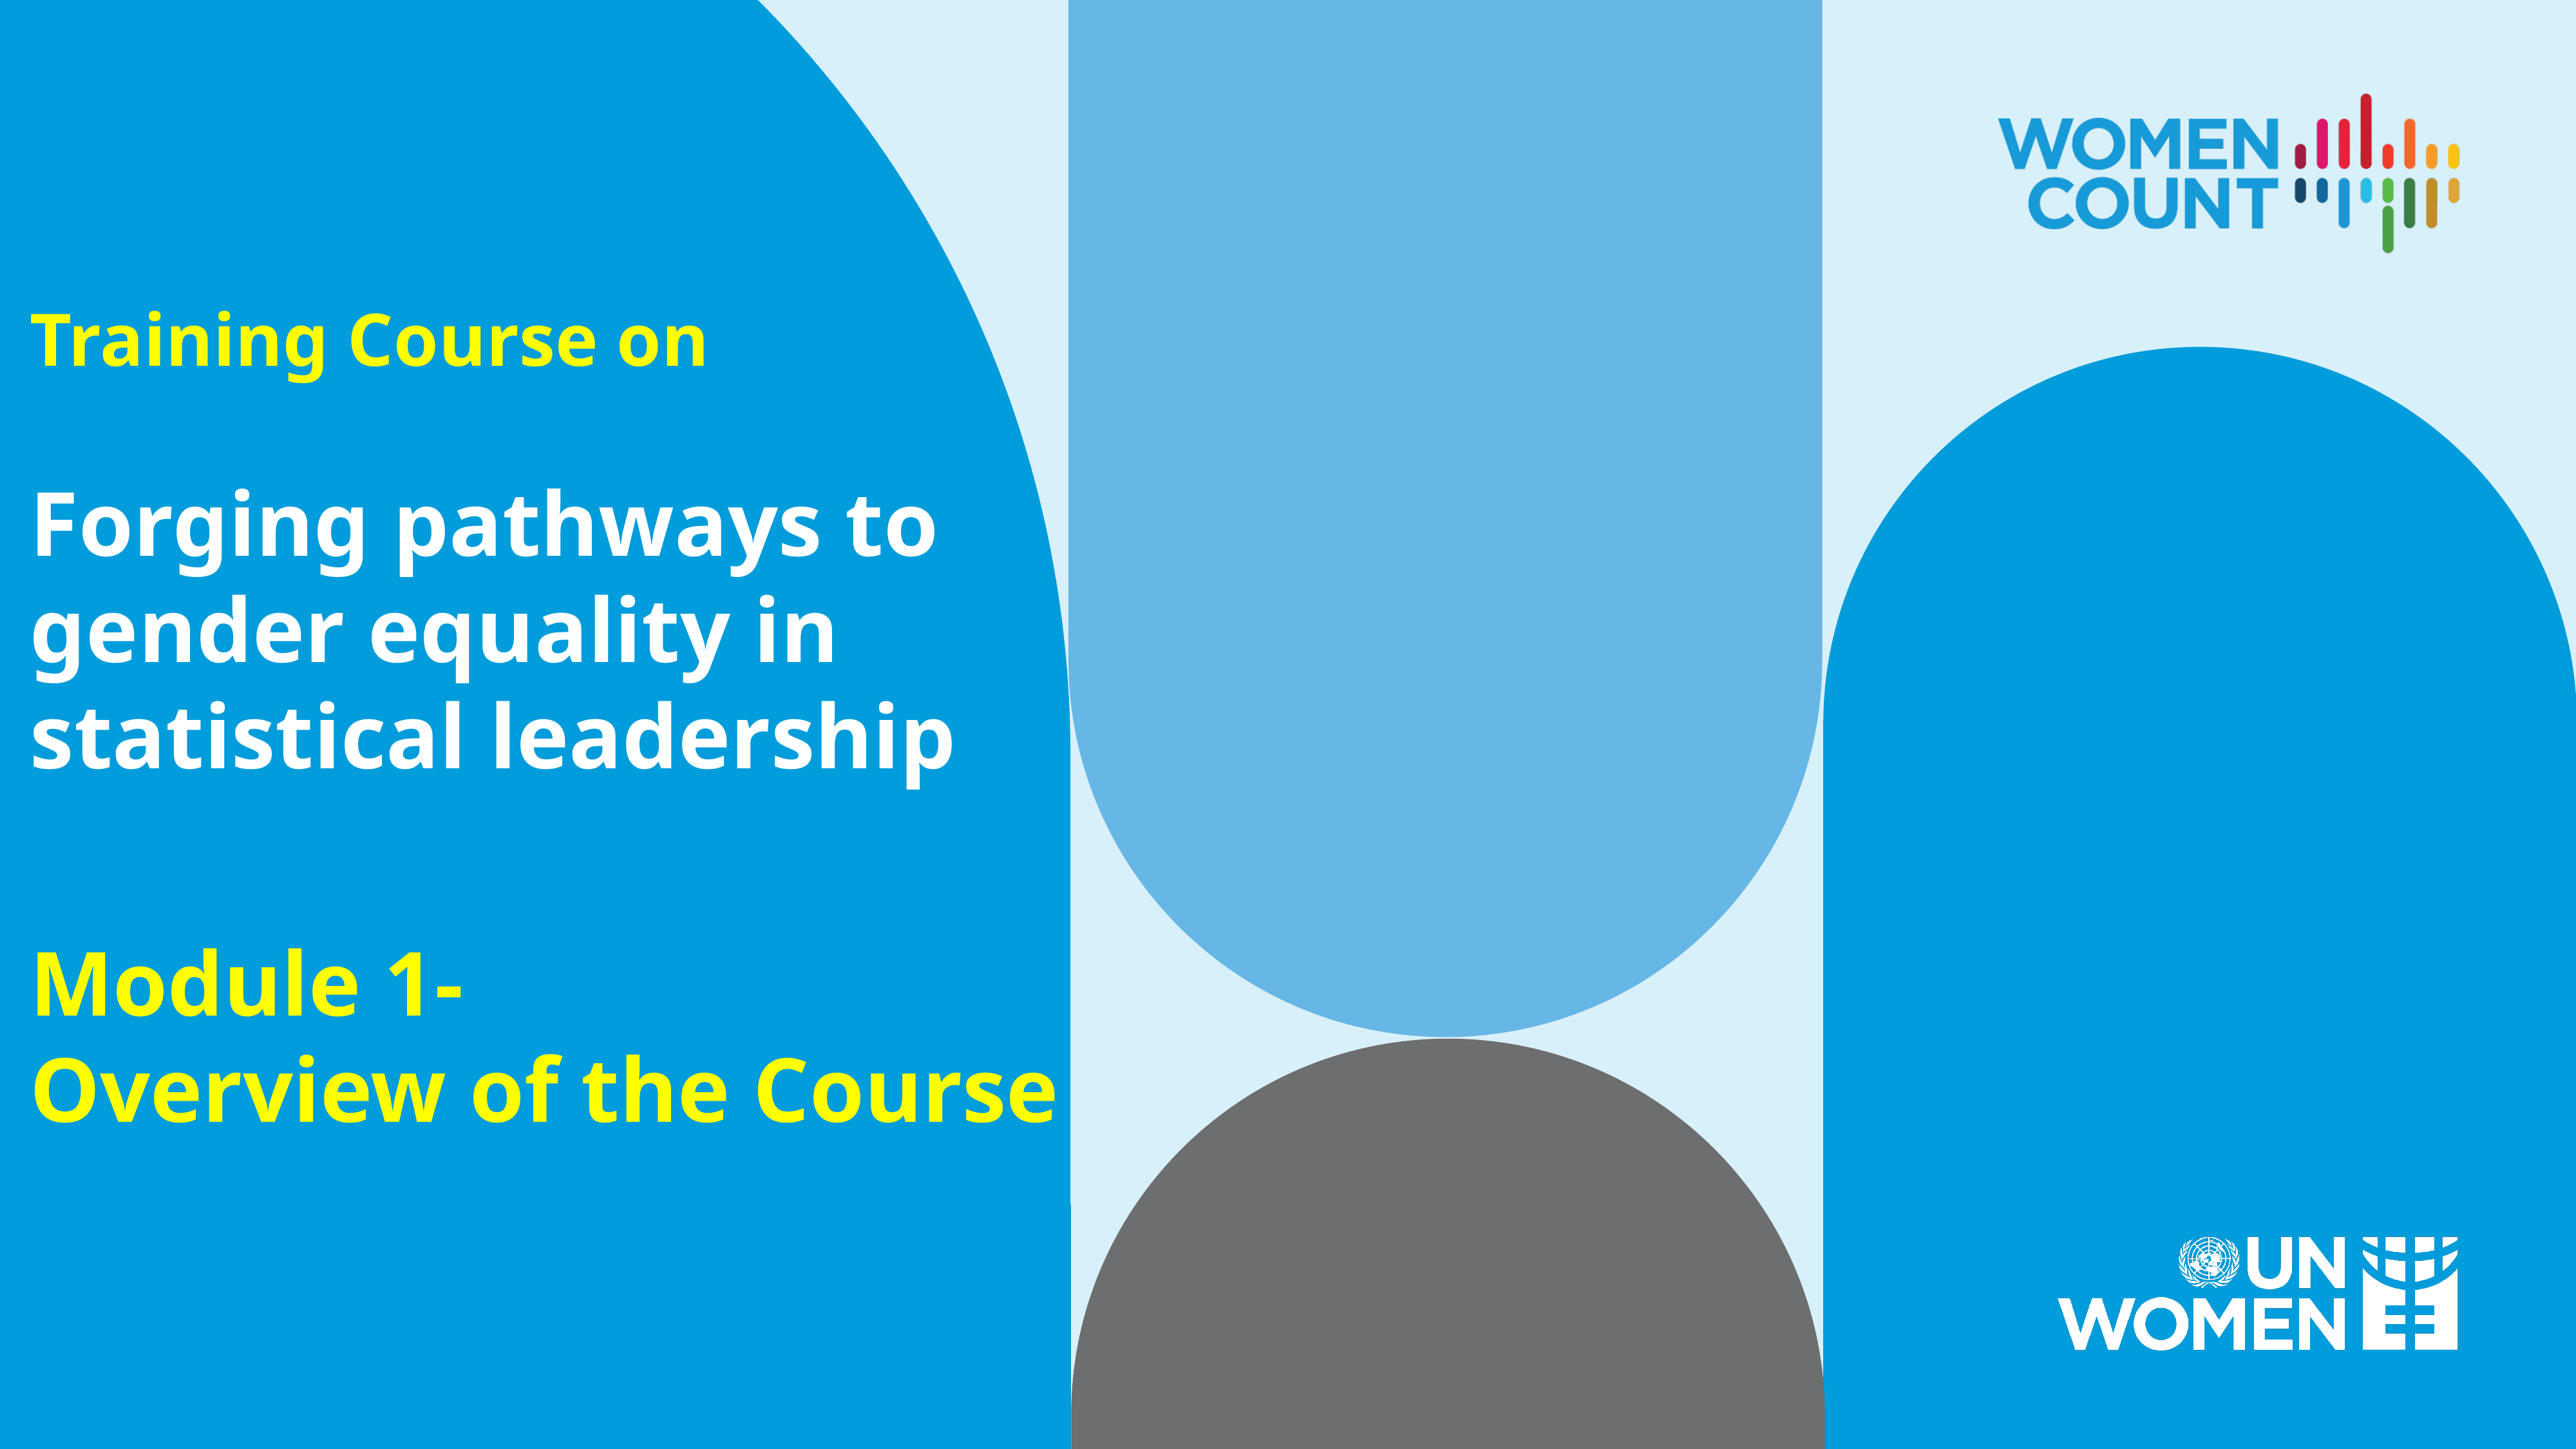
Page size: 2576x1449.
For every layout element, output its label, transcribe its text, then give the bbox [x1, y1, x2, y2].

picture [2300, 1237, 2344, 1288]
picture [2443, 1251, 2458, 1270]
picture [2416, 1260, 2434, 1281]
picture [2254, 1299, 2292, 1349]
picture [2189, 1280, 2199, 1283]
picture [2233, 1250, 2237, 1257]
picture [2226, 1271, 2234, 1279]
picture [2059, 1298, 2135, 1350]
picture [2248, 1237, 2292, 1289]
picture [2179, 1258, 2184, 1266]
picture [2363, 1251, 2377, 1269]
picture [2443, 1237, 2458, 1247]
picture [2363, 1271, 2405, 1349]
picture [2231, 1244, 2235, 1251]
picture [2193, 1282, 2204, 1286]
picture [2188, 1251, 2230, 1276]
picture [2181, 1251, 2186, 1258]
picture [2363, 1237, 2377, 1247]
picture [2386, 1259, 2405, 1281]
picture [2231, 1265, 2238, 1273]
picture [2213, 1282, 2224, 1285]
picture [2194, 1299, 2244, 1349]
picture [2219, 1277, 2229, 1283]
picture [2416, 1237, 2434, 1253]
picture [2181, 1267, 2187, 1274]
list Training Course on Forging pathways to gender equality in statistical leadership [30, 294, 1085, 922]
picture [2416, 1270, 2458, 1349]
picture [2233, 1258, 2239, 1266]
text_box Module 1- Overview of the Course [20, 922, 1093, 1145]
picture [2134, 1298, 2188, 1350]
picture [2300, 1299, 2344, 1349]
picture [2386, 1237, 2405, 1253]
picture [2184, 1272, 2192, 1279]
picture [2217, 1244, 2224, 1252]
